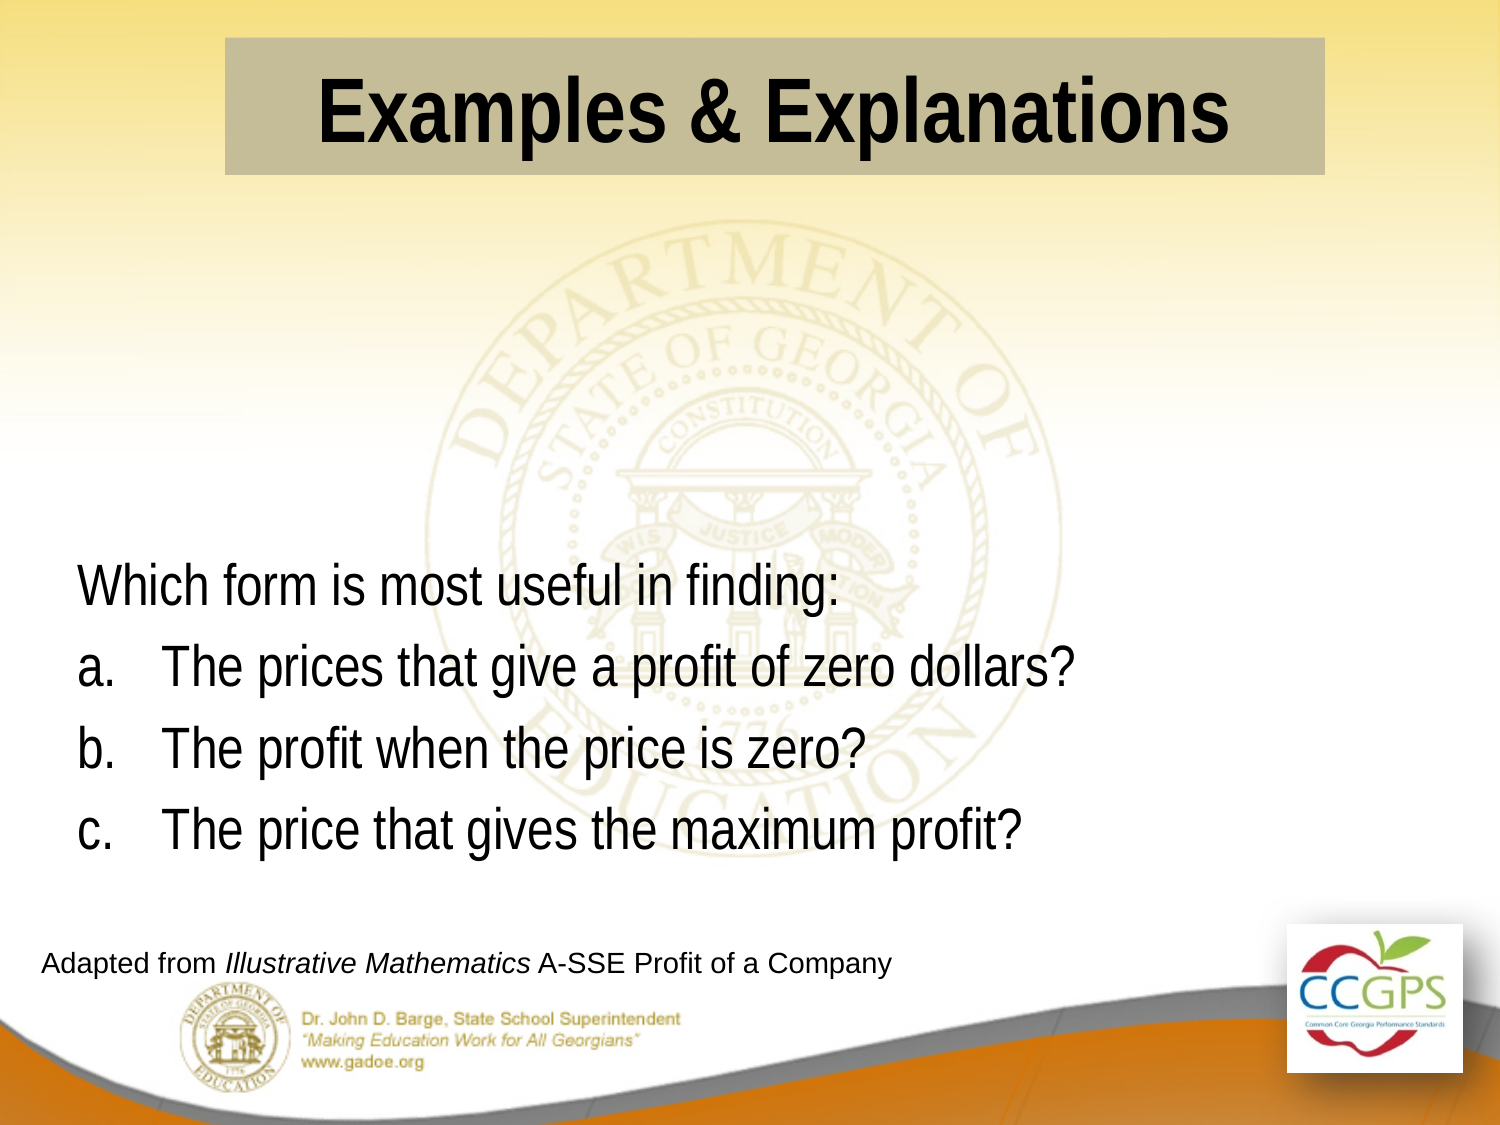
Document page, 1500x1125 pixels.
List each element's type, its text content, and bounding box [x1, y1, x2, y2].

title Examples & Explanations [224, 37, 1326, 176]
picture [0, 0, 1500, 1125]
text_box Adapted from Illustrative Mathematics A-SSE Profit of a Company [26, 937, 908, 988]
